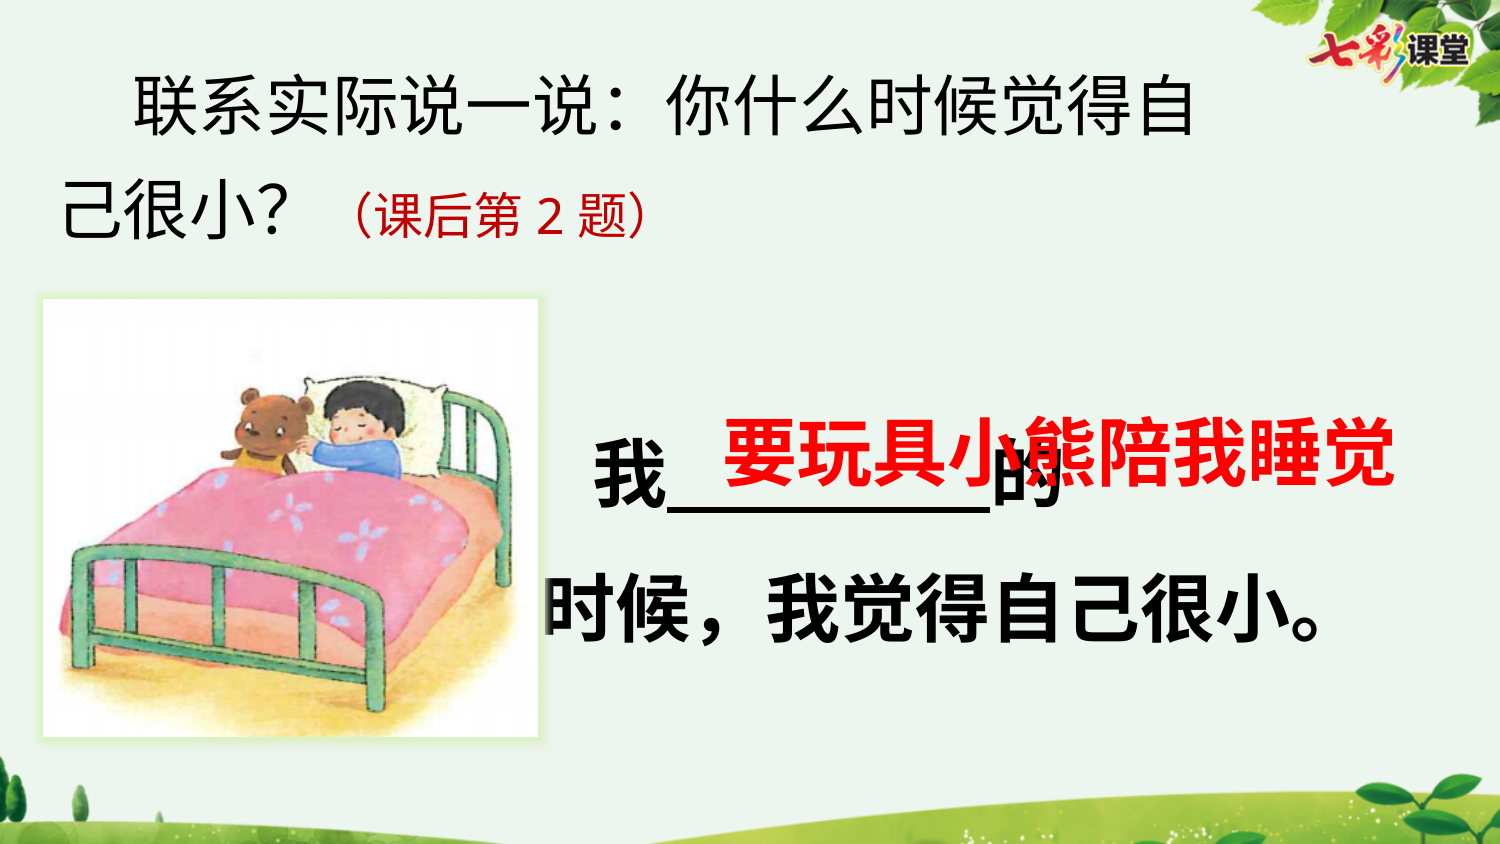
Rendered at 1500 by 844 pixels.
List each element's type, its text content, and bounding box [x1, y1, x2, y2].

text_box 要玩具小熊陪我睡觉 [707, 398, 1413, 504]
picture [0, 0, 1500, 844]
text_box 联系实际说一说：你什么时候觉得自己很小？（课后第2题） [41, 32, 1248, 256]
picture [43, 299, 538, 738]
text_box 我 的 时候，我觉得自己很小。 [552, 374, 1500, 660]
